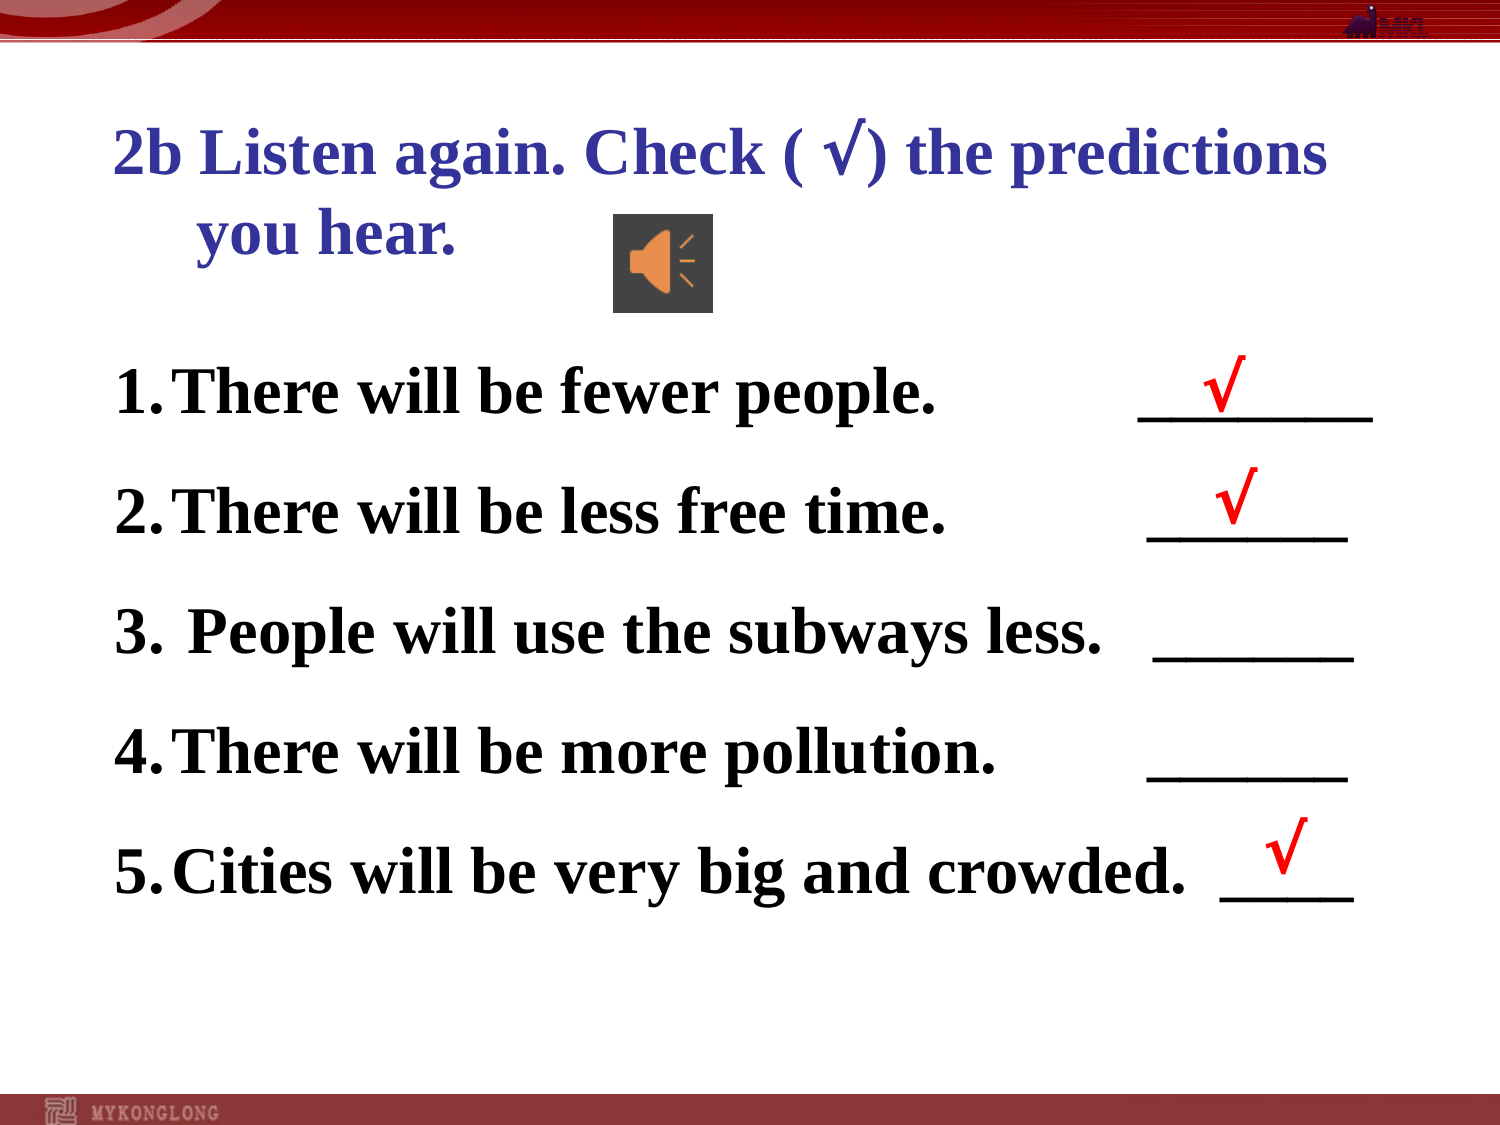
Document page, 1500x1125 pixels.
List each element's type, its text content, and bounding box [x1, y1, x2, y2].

picture [0, 1094, 1500, 1125]
text_box √ [1248, 799, 1324, 895]
picture [612, 212, 714, 315]
text_box √ [1198, 449, 1274, 545]
picture [0, 0, 1500, 44]
text_box √ [1186, 337, 1261, 433]
text_box 2b Listen again. Check ( √) the predictions you hear. [98, 100, 1361, 275]
text_box There will be fewer people. _______ There will be less free time. ______ People will use the subways less. ______ There will be more pollution. ______ Cities will be very big and crowded. ____ [99, 299, 1425, 1035]
